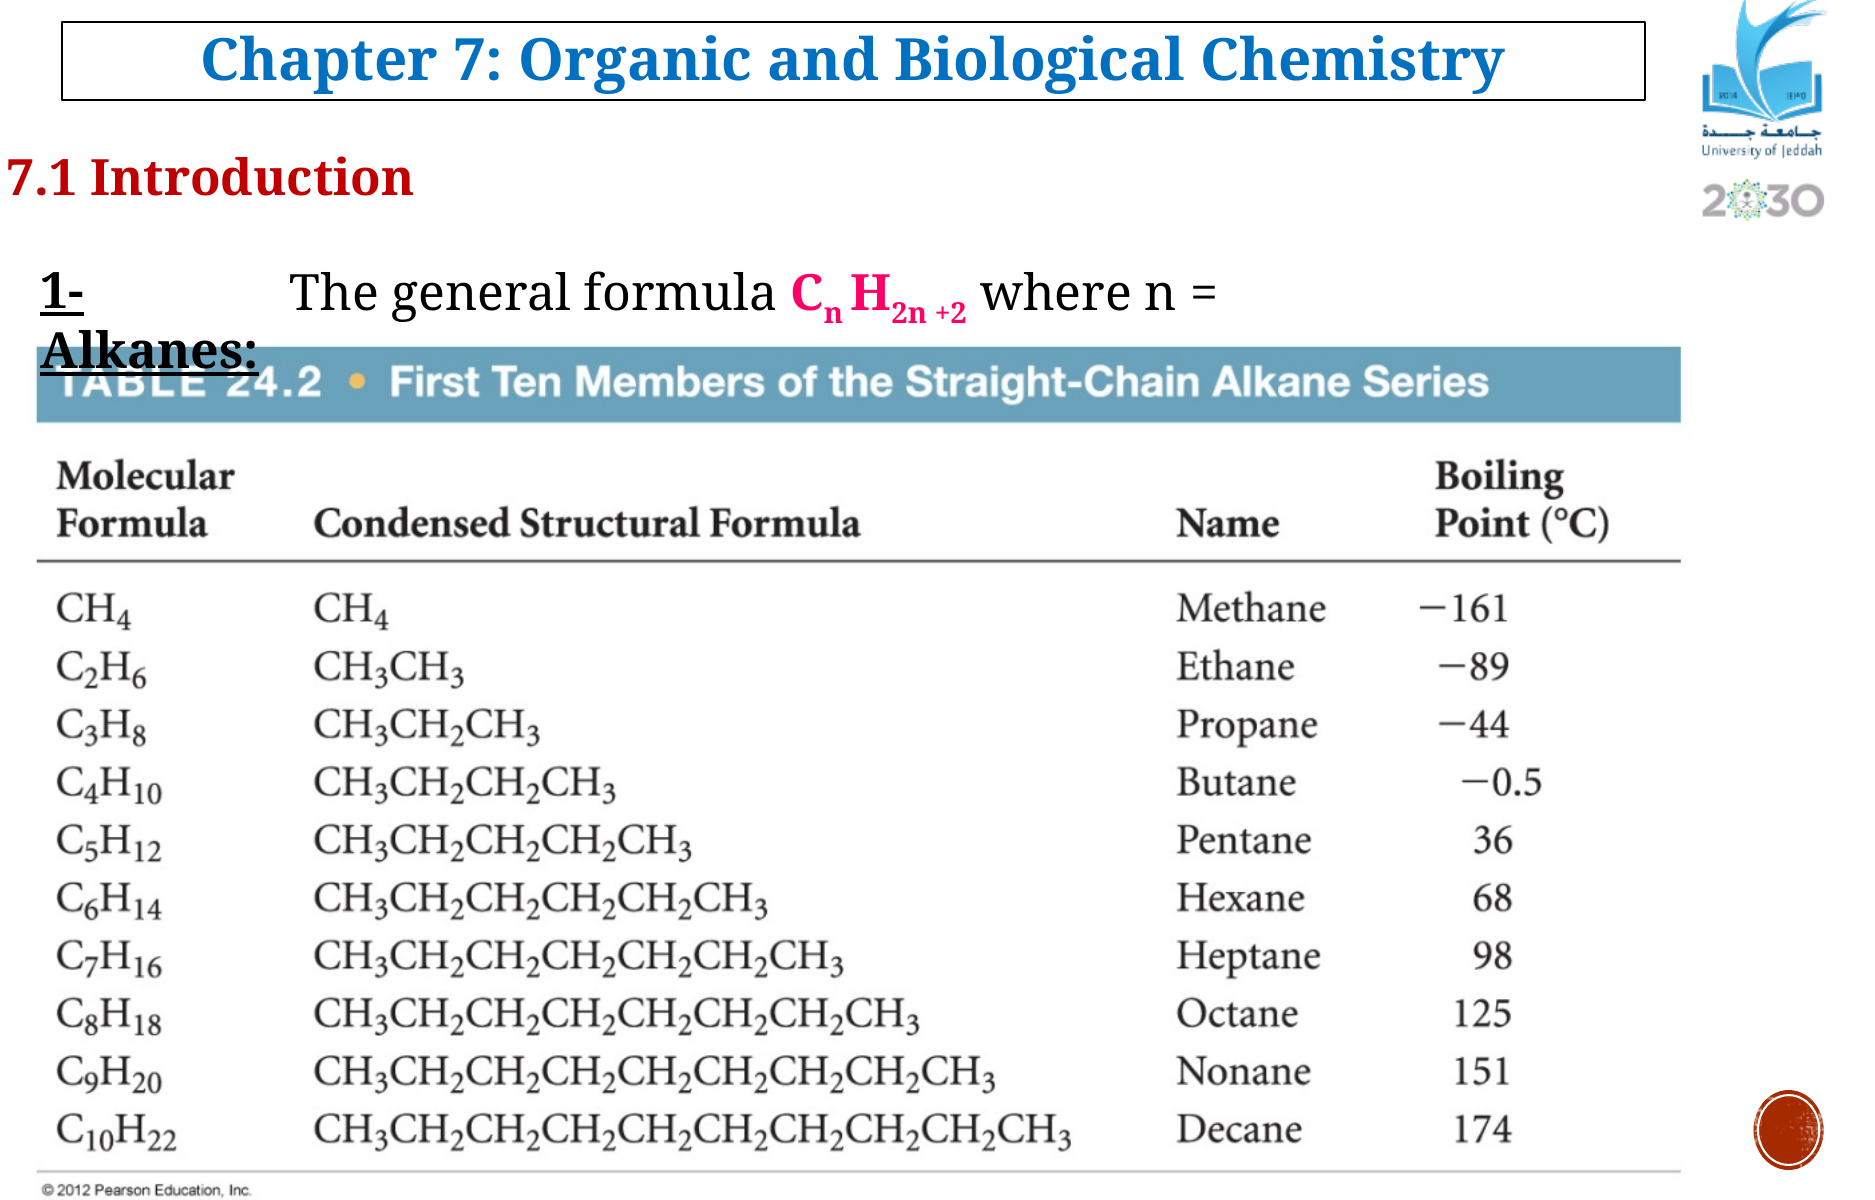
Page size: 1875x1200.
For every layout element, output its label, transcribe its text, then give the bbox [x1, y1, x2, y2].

text_box The general formula Cn H2n +2 where n = 1,2,3,… [303, 253, 1304, 335]
text_box 7.1 Introduction [0, 138, 443, 214]
text_box 1- Alkanes: [25, 251, 303, 336]
picture [1681, 0, 1846, 227]
text_box Chapter 7: Organic and Biological Chemistry [61, 21, 1646, 101]
picture [25, 335, 1693, 1200]
